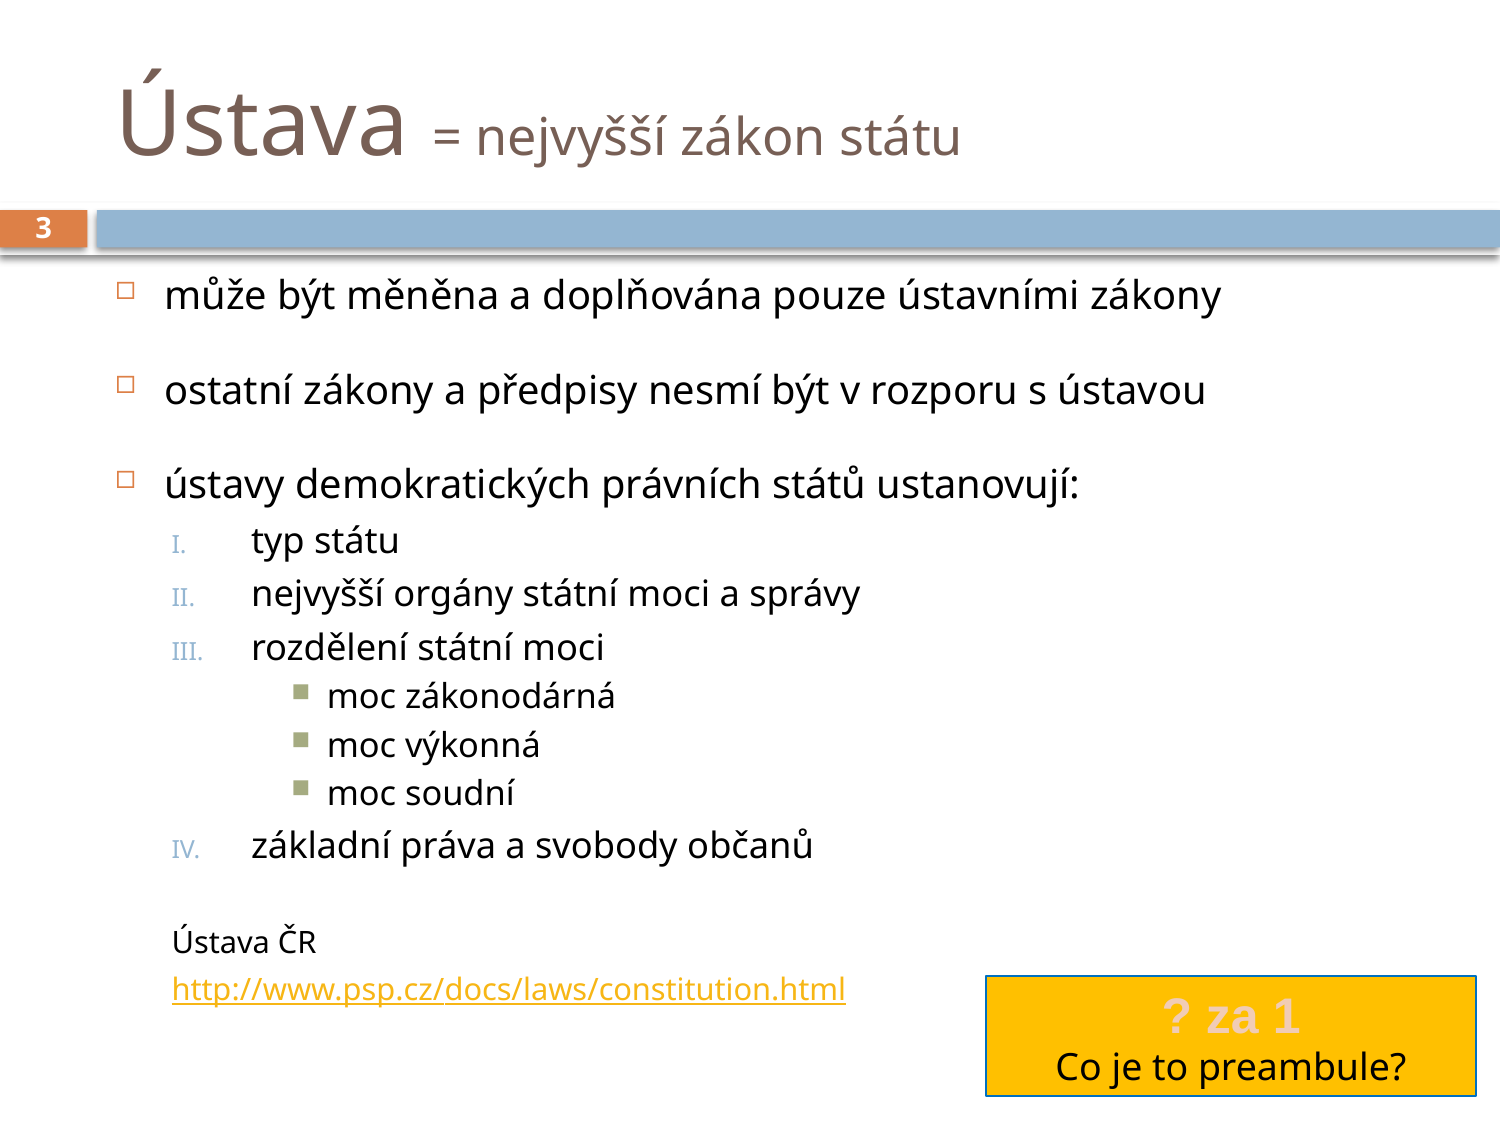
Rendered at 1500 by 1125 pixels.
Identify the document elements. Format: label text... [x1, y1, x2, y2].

text_box ? za 1 Co je to preambule? [986, 975, 1477, 1096]
title Ústava = nejvyšší zákon státu [100, 37, 1438, 200]
slide_number 3 [0, 208, 88, 249]
list může být měněna a doplňována pouze ústavními zákony ostatní zákony a předpisy nesmí být v rozporu s ústavou ústavy demokratických právních států ustanovují: typ státu nejvyšší orgány státní moci a správy rozdělení státní moci moc zákonodárná moc výkonná moc soudní základní práva a svobody občanů Ústava ČR http://www.psp.cz/docs/laws/constitution.html [100, 262, 1438, 1024]
